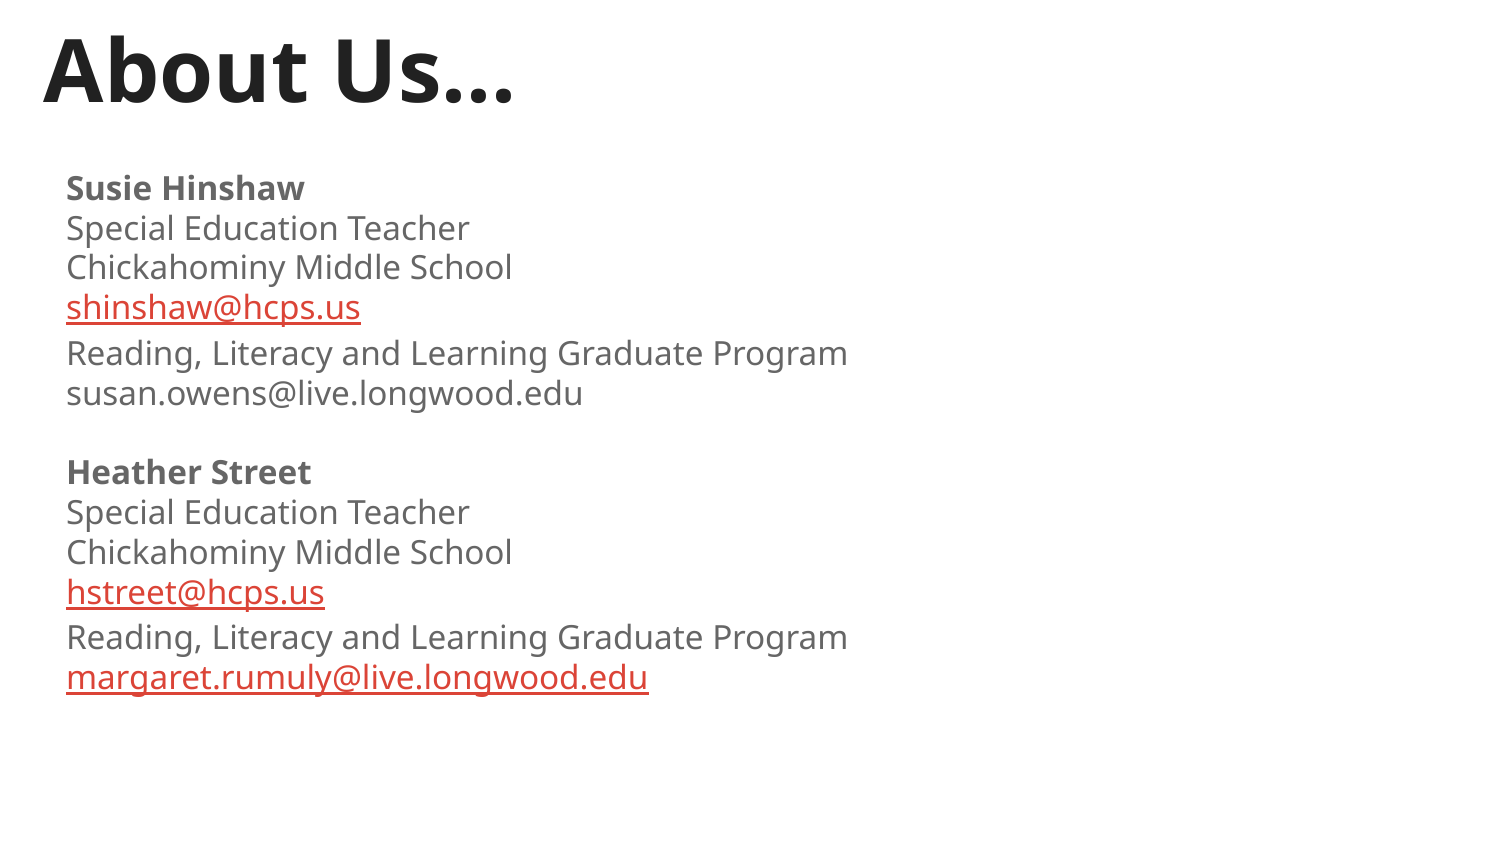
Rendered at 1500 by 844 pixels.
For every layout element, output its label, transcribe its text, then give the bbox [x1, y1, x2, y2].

title About Us... [28, 0, 1427, 132]
list Susie Hinshaw Special Education Teacher Chickahominy Middle School shinshaw@hcps.us Reading, Literacy and Learning Graduate Program susan.owens@live.longwood.edu Heather Street Special Education Teacher Chickahominy Middle School hstreet@hcps.us Reading, Literacy and Learning Graduate Program margaret.rumuly@live.longwood.edu [51, 151, 1449, 756]
